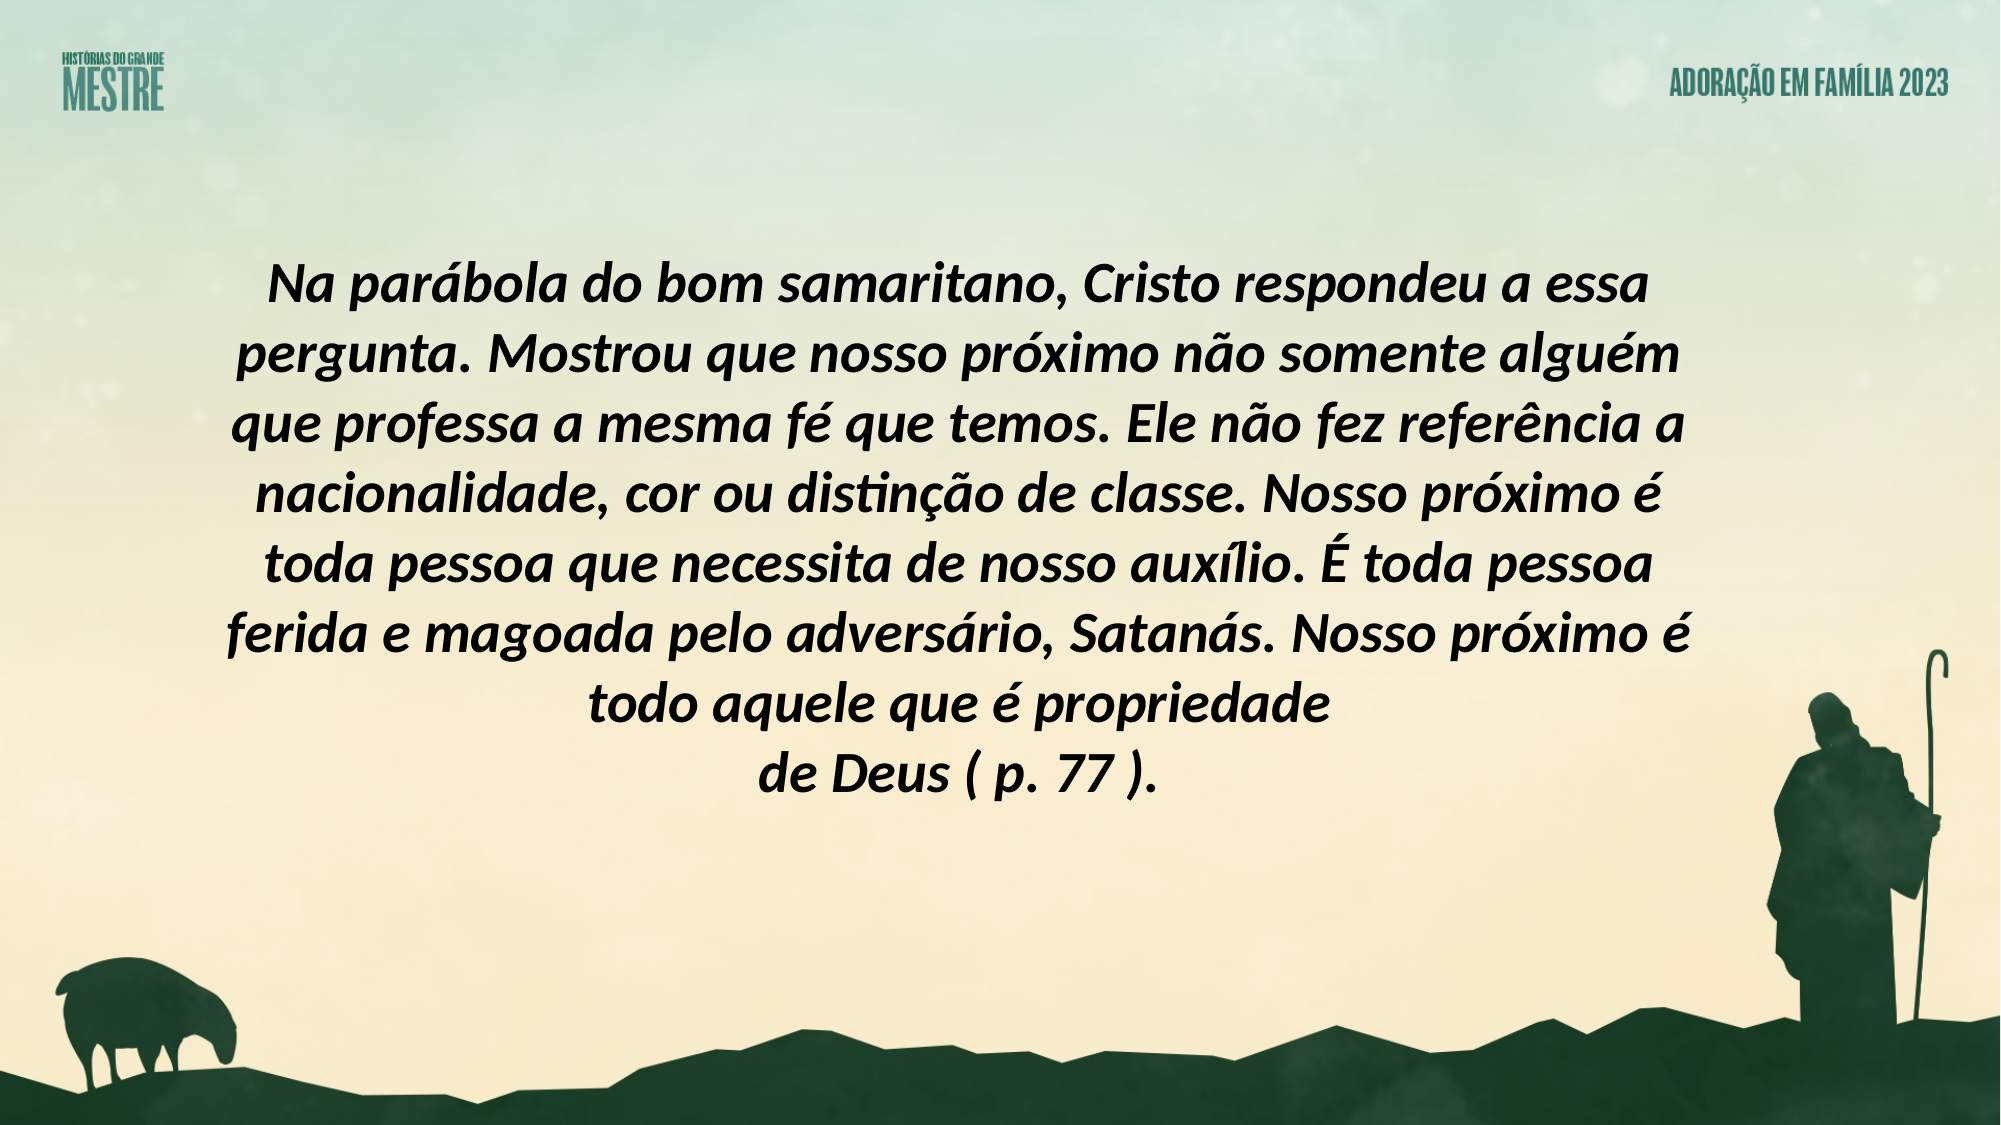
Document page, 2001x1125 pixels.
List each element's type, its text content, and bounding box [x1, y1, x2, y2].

picture [0, 0, 2001, 1125]
text_box Na parábola do bom samaritano, Cristo respondeu a essa pergunta. Mostrou que nosso próximo não somente alguém que professa a mesma fé que temos. Ele não fez referência a nacionalidade, cor ou distinção de classe. Nosso próximo é toda pessoa que necessita de nosso auxílio. É toda pessoa ferida e magoada pelo adversário, Satanás. Nosso próximo é todo aquele que é propriedade de Deus ( p. 77 ). [187, 236, 1731, 812]
